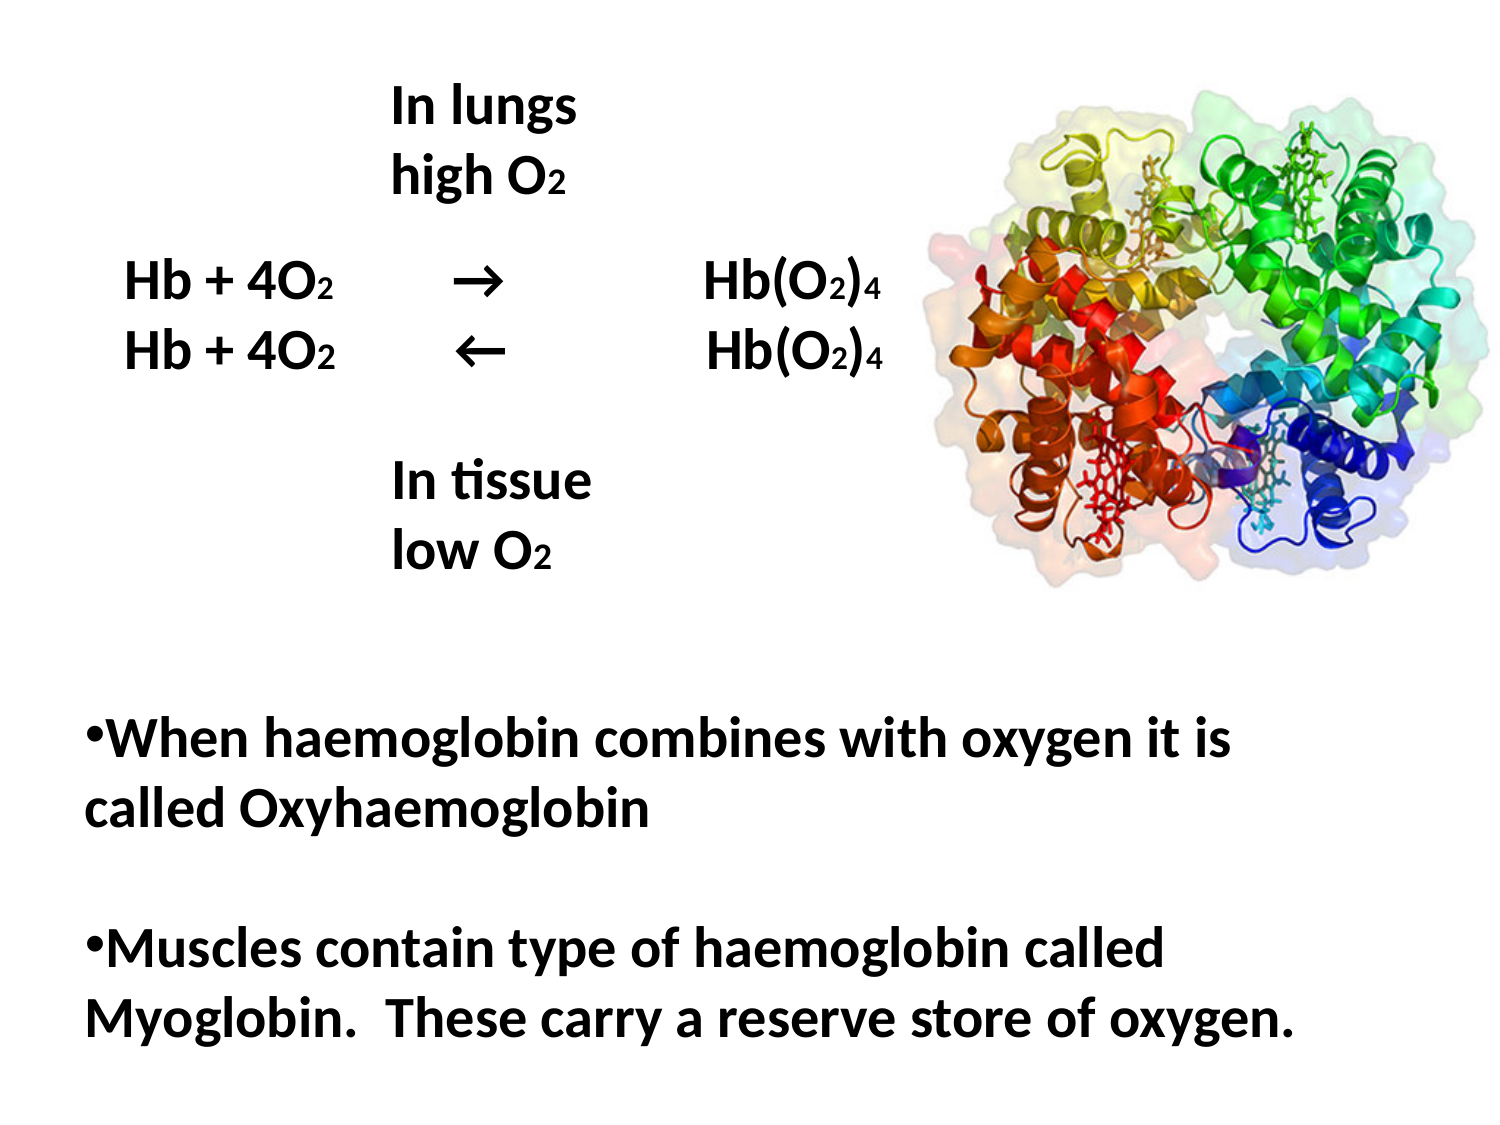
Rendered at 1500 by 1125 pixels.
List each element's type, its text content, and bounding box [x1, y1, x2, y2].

picture [913, 58, 1500, 622]
text_box In tissue low O2 [376, 433, 608, 589]
text_box When haemoglobin combines with oxygen it is called Oxyhaemoglobin Muscles contain type of haemoglobin called Myoglobin. These carry a reserve store of oxygen. [70, 691, 1372, 1057]
text_box In lungs high O2 [375, 58, 595, 214]
text_box Hb + 4O2 → Hb(O2)4 Hb + 4O2 ← Hb(O2)4 [109, 234, 898, 389]
